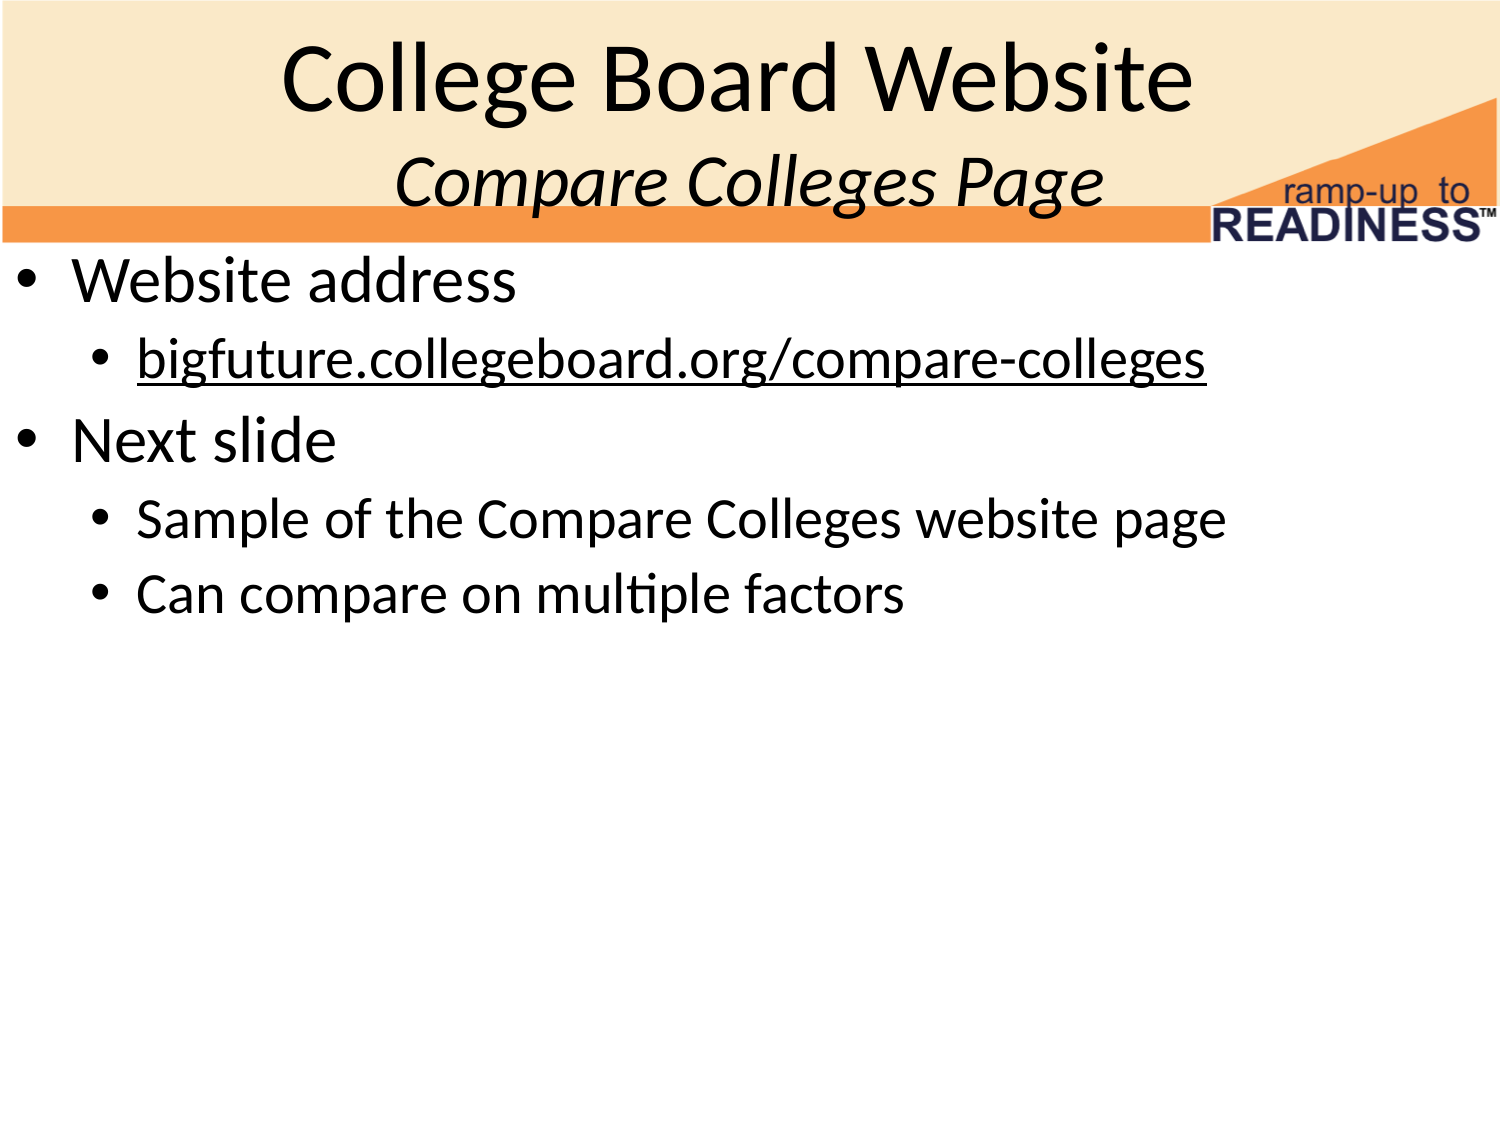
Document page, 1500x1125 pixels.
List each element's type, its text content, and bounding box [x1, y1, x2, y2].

list Website address bigfuture.collegeboard.org/compare-colleges Next slide Sample of the Compare Colleges website page Can compare on multiple factors [0, 237, 1500, 1125]
title College Board Website Compare Colleges Page [75, 0, 1425, 233]
picture [0, 0, 1500, 237]
